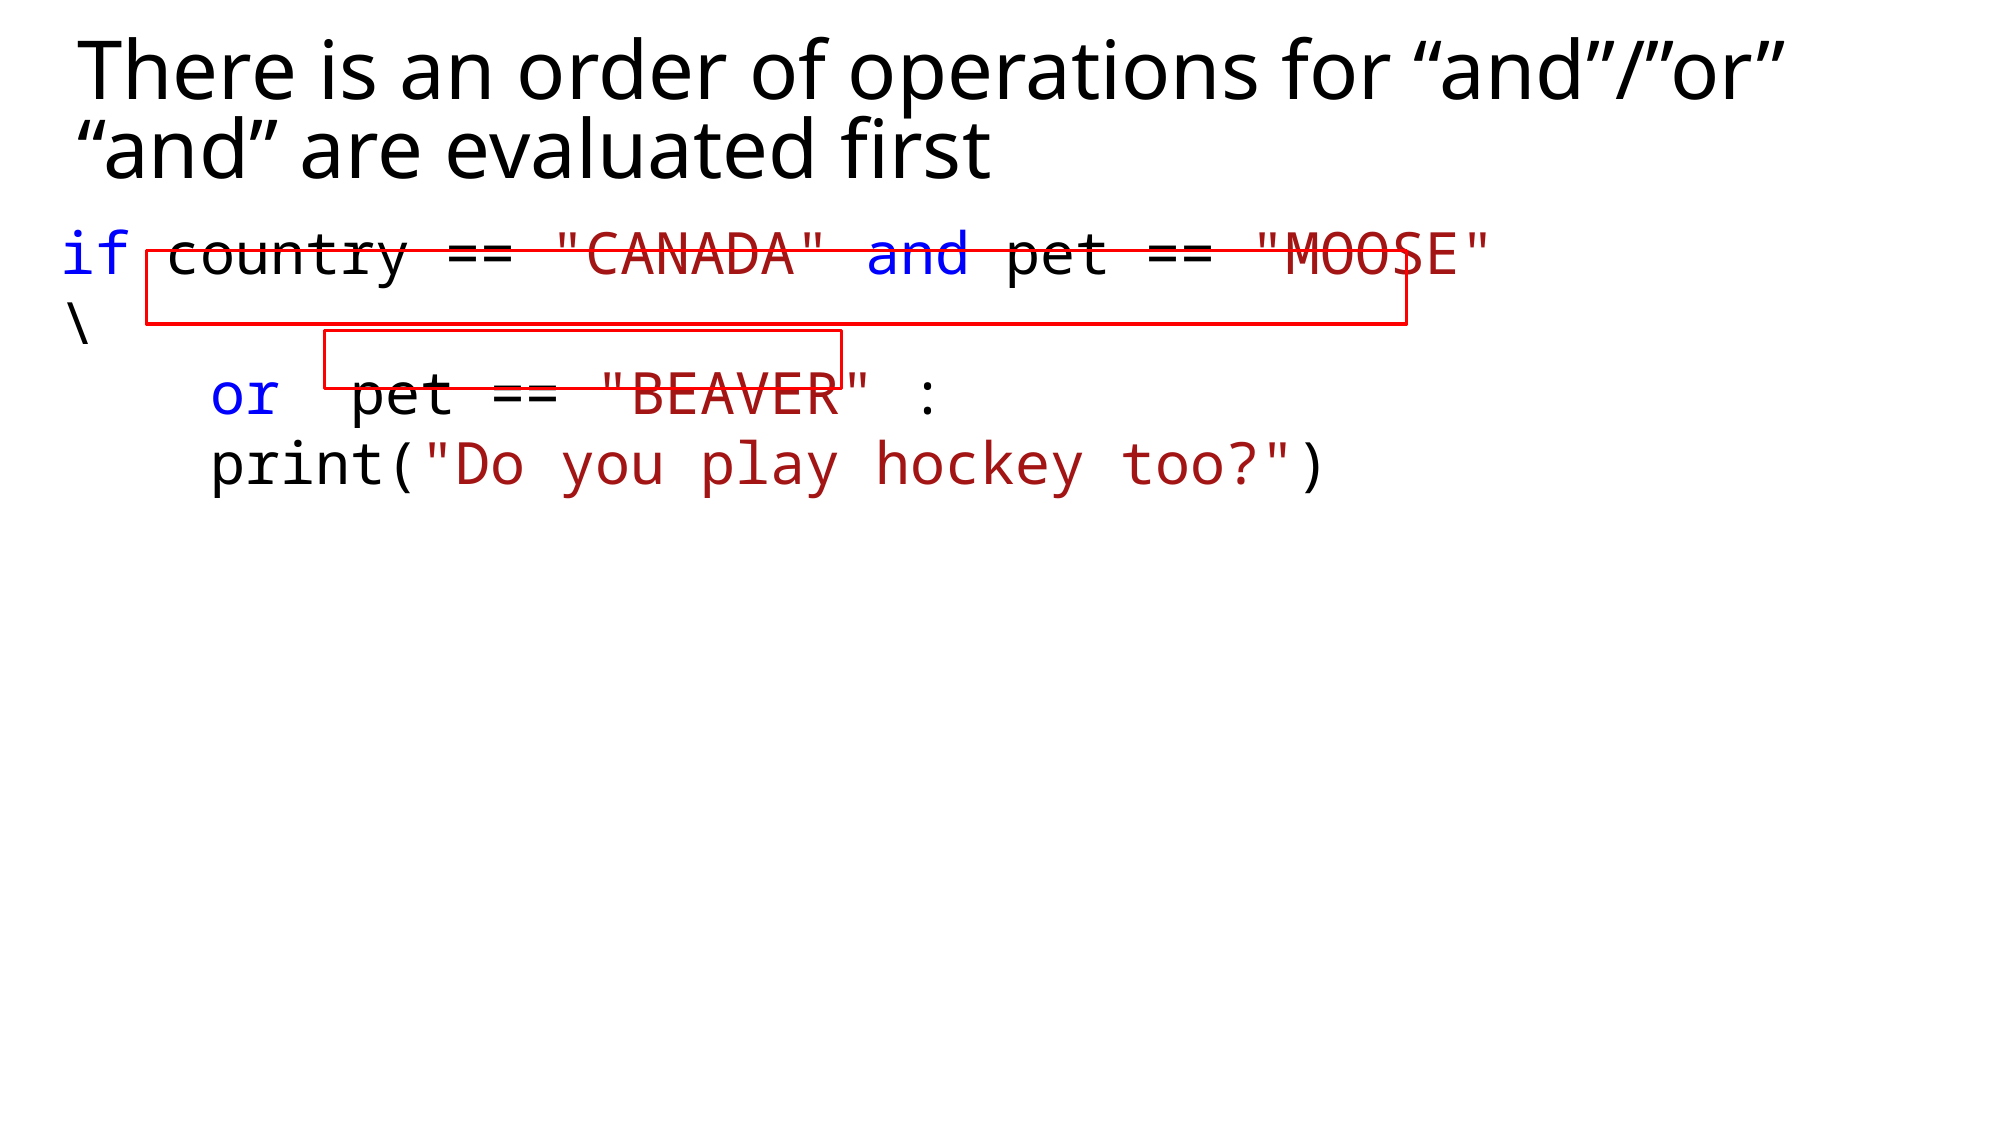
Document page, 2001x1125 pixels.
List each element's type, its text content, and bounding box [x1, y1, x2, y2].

text_box [322, 328, 843, 391]
title There is an order of operations for “and”/”or” “and” are evaluated first [62, 29, 1953, 205]
text_box [144, 248, 1409, 326]
text_box if country == "CANADA" and pet == "MOOSE" \ or pet == "BEAVER" : print("Do you play hockey too?") [45, 208, 1551, 504]
